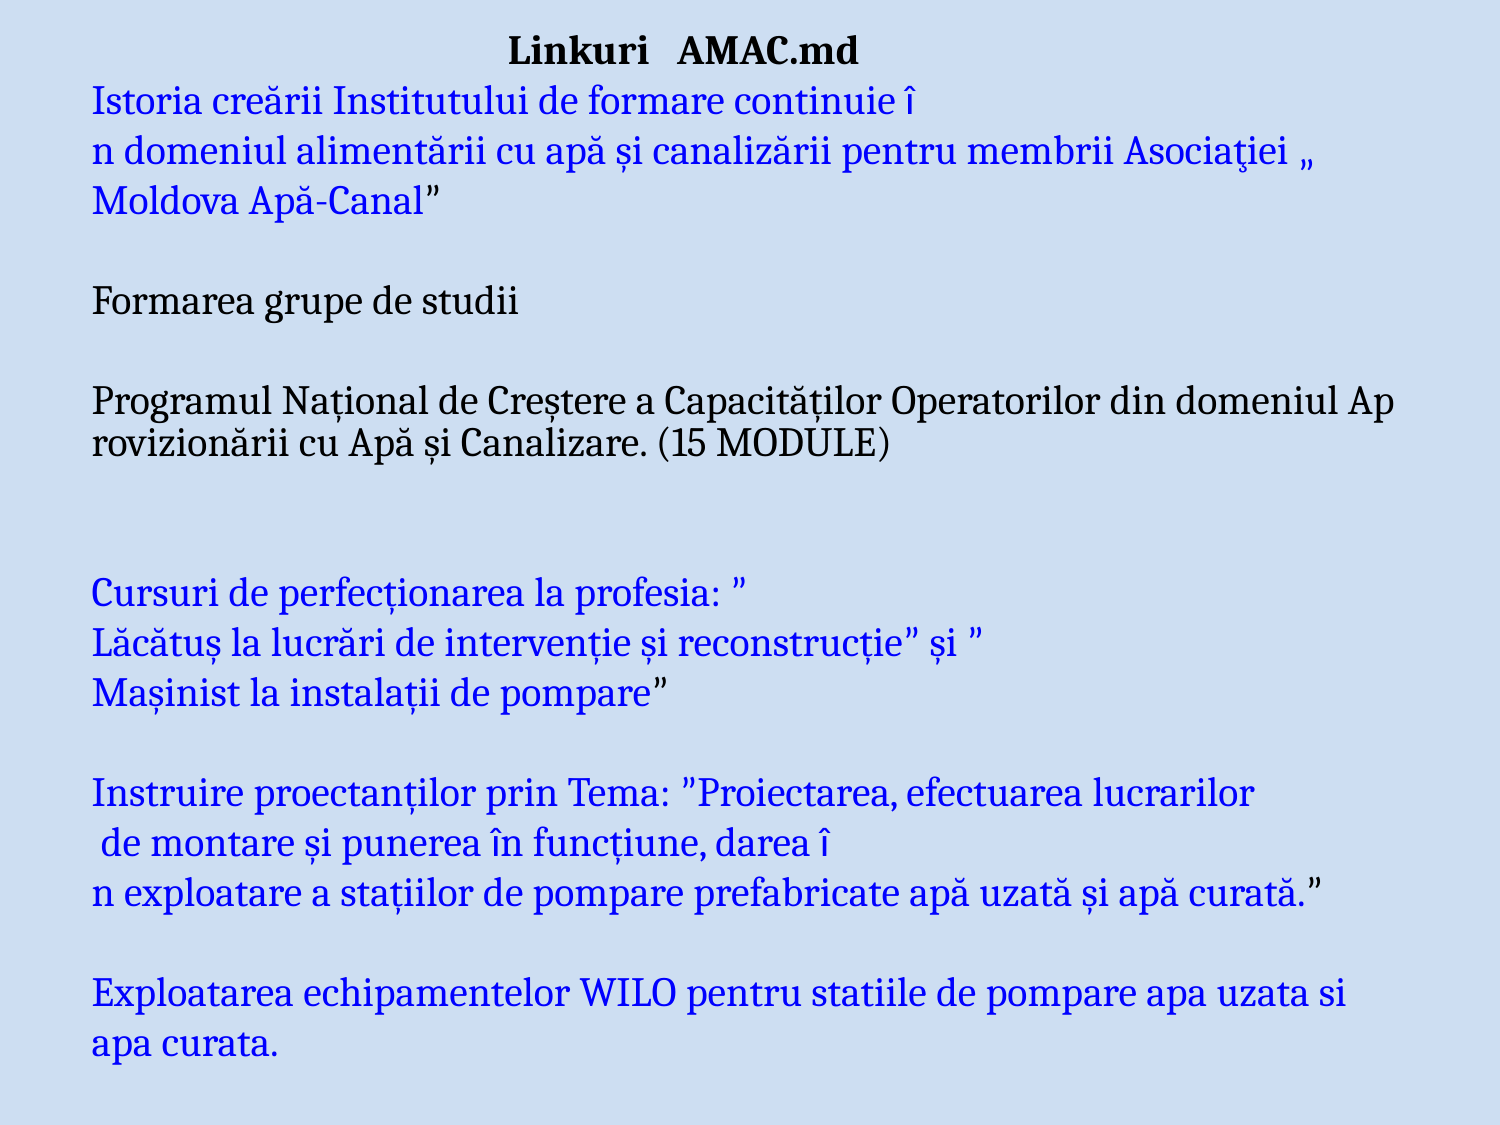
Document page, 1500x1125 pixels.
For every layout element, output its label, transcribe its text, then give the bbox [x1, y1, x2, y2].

text_box Linkuri AMAC.md Istoria creării Institutului de formare continuie în domeniul alimentării cu apă şi canalizării pentru membrii Asociaţiei „Moldova Apă-Canal” Formarea grupe de studii Programul Național de Creștere a Capacităților Operatorilor din domeniul Aprovizionării cu Apă și Canalizare. (15 MODULE) Cursuri de perfecționarea la profesia: ”Lăcătuș la lucrări de intervenție și reconstrucție” și ”Mașinist la instalații de pompare” Instruire proectanților prin Tema: ”Proiectarea, efectuarea lucrarilor de montare și punerea în funcțiune, darea în exploatare a stațiilor de pompare prefabricate apă uzată și apă curată.” Exploatarea echipamentelor WILO pentru statiile de pompare apa uzata si apa curata. [76, 15, 1424, 1031]
